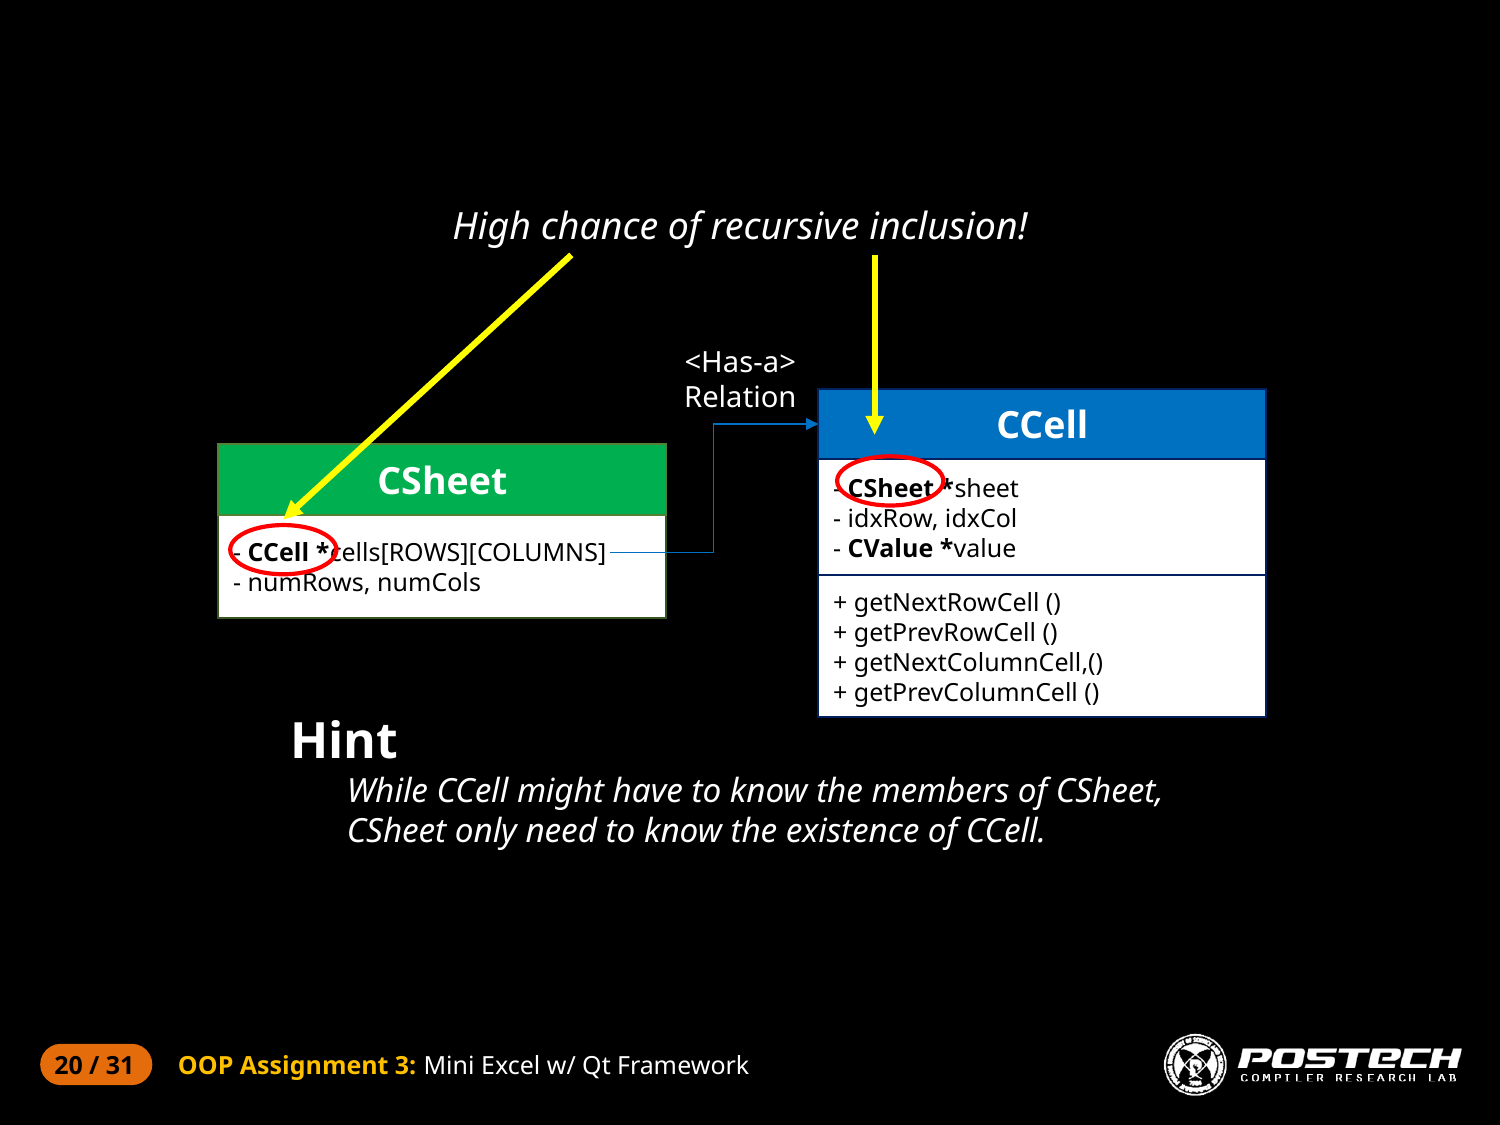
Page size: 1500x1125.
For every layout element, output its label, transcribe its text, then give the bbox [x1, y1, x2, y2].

text_box Hint [275, 701, 414, 777]
text_box While CCell might have to know the members of CSheet, CSheet only need to know the existence of CCell. [332, 761, 1181, 857]
picture [1227, 1048, 1474, 1094]
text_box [609, 423, 819, 554]
text_box <Has-a> Relation [669, 335, 812, 421]
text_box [818, 388, 1267, 718]
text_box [283, 254, 572, 520]
text_box High chance of recursive inclusion! [437, 194, 1044, 254]
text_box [218, 444, 667, 619]
